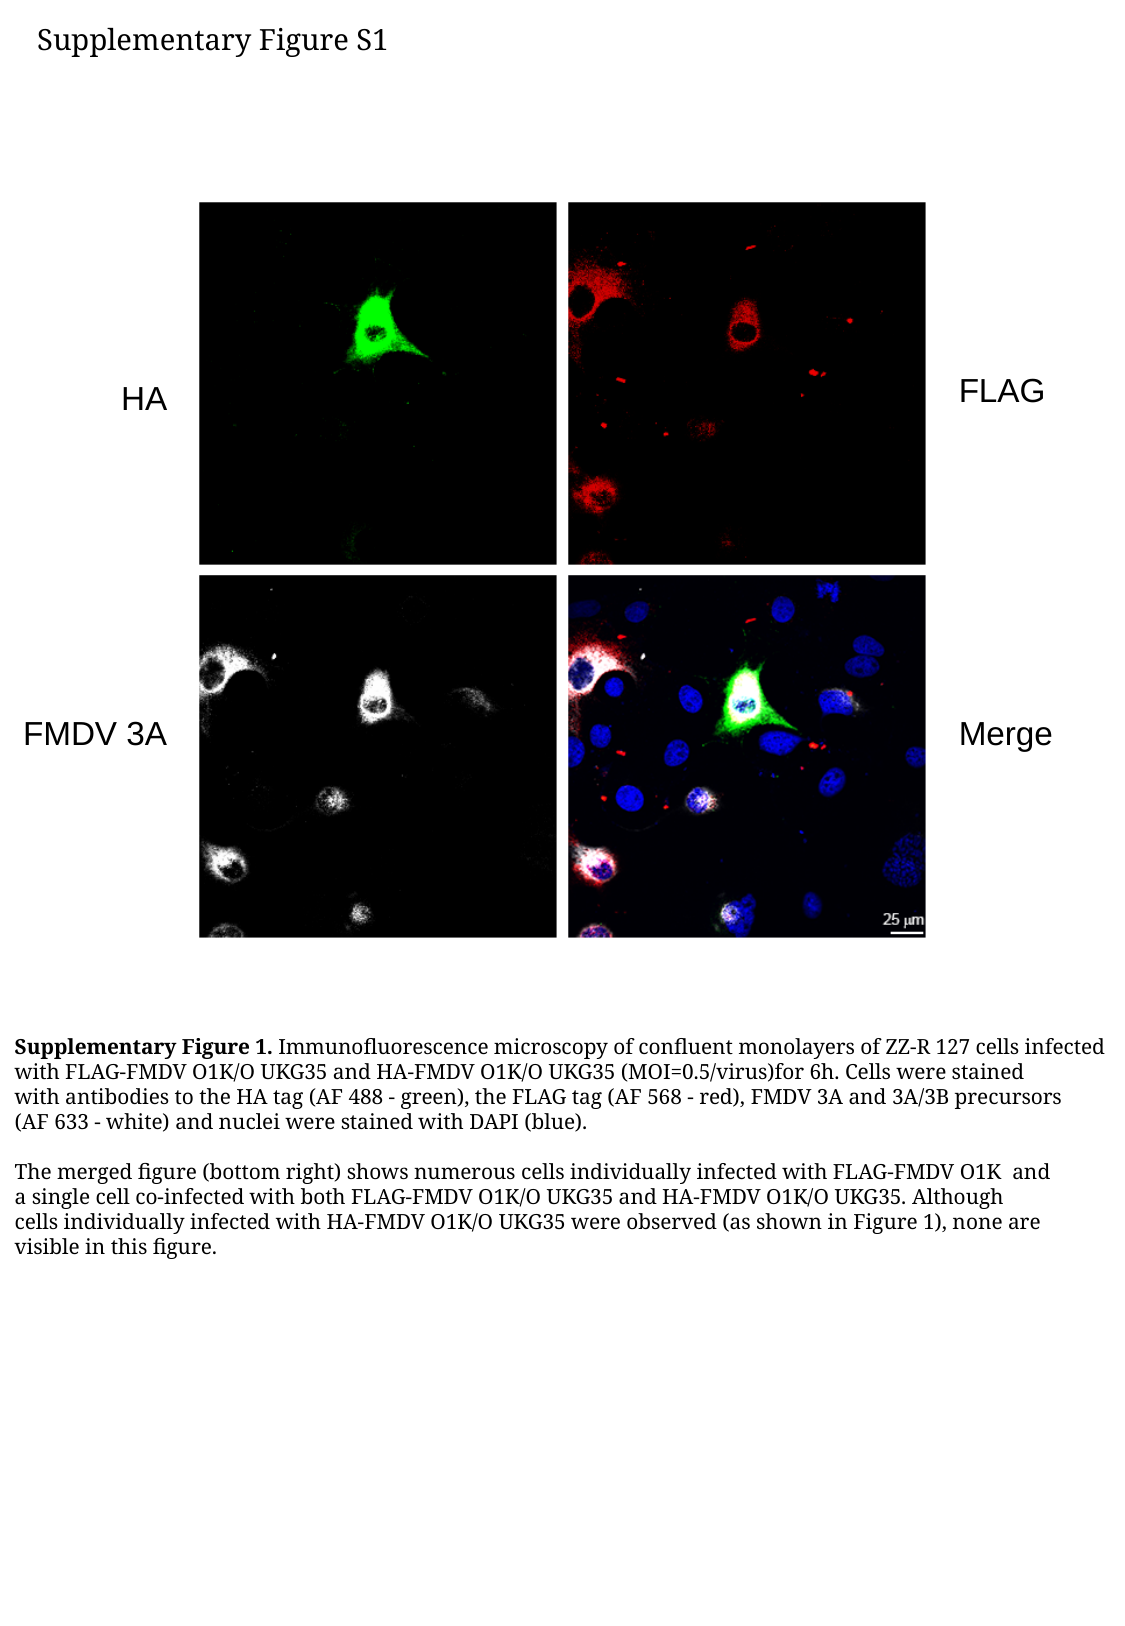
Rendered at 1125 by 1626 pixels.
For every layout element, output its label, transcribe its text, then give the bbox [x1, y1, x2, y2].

text_box HA [98, 369, 182, 424]
picture [197, 200, 928, 940]
text_box FLAG [943, 361, 1076, 417]
text_box Supplementary Figure S1 [22, 14, 404, 64]
text_box Supplementary Figure 1. Immunofluorescence microscopy of confluent monolayers of ZZ-R 127 cells infected with FLAG-FMDV O1K/O UKG35 and HA-FMDV O1K/O UKG35 (MOI=0.5/virus)for 6h. Cells were stained with antibodies to the HA tag (AF 488 - green), the FLAG tag (AF 568 - red), FMDV 3A and 3A/3B precursors (AF 633 - white) and nuclei were stained with DAPI (blue). The merged figure (bottom right) shows numerous cells individually infected with FLAG-FMDV O1K and a single cell co-infected with both FLAG-FMDV O1K/O UKG35 and HA-FMDV O1K/O UKG35. Although cells individually infected with HA-FMDV O1K/O UKG35 were observed (as shown in Figure 1), none are visible in this figure. [0, 1026, 1125, 1266]
text_box FMDV 3A [0, 705, 183, 760]
text_box Merge [943, 705, 1082, 760]
